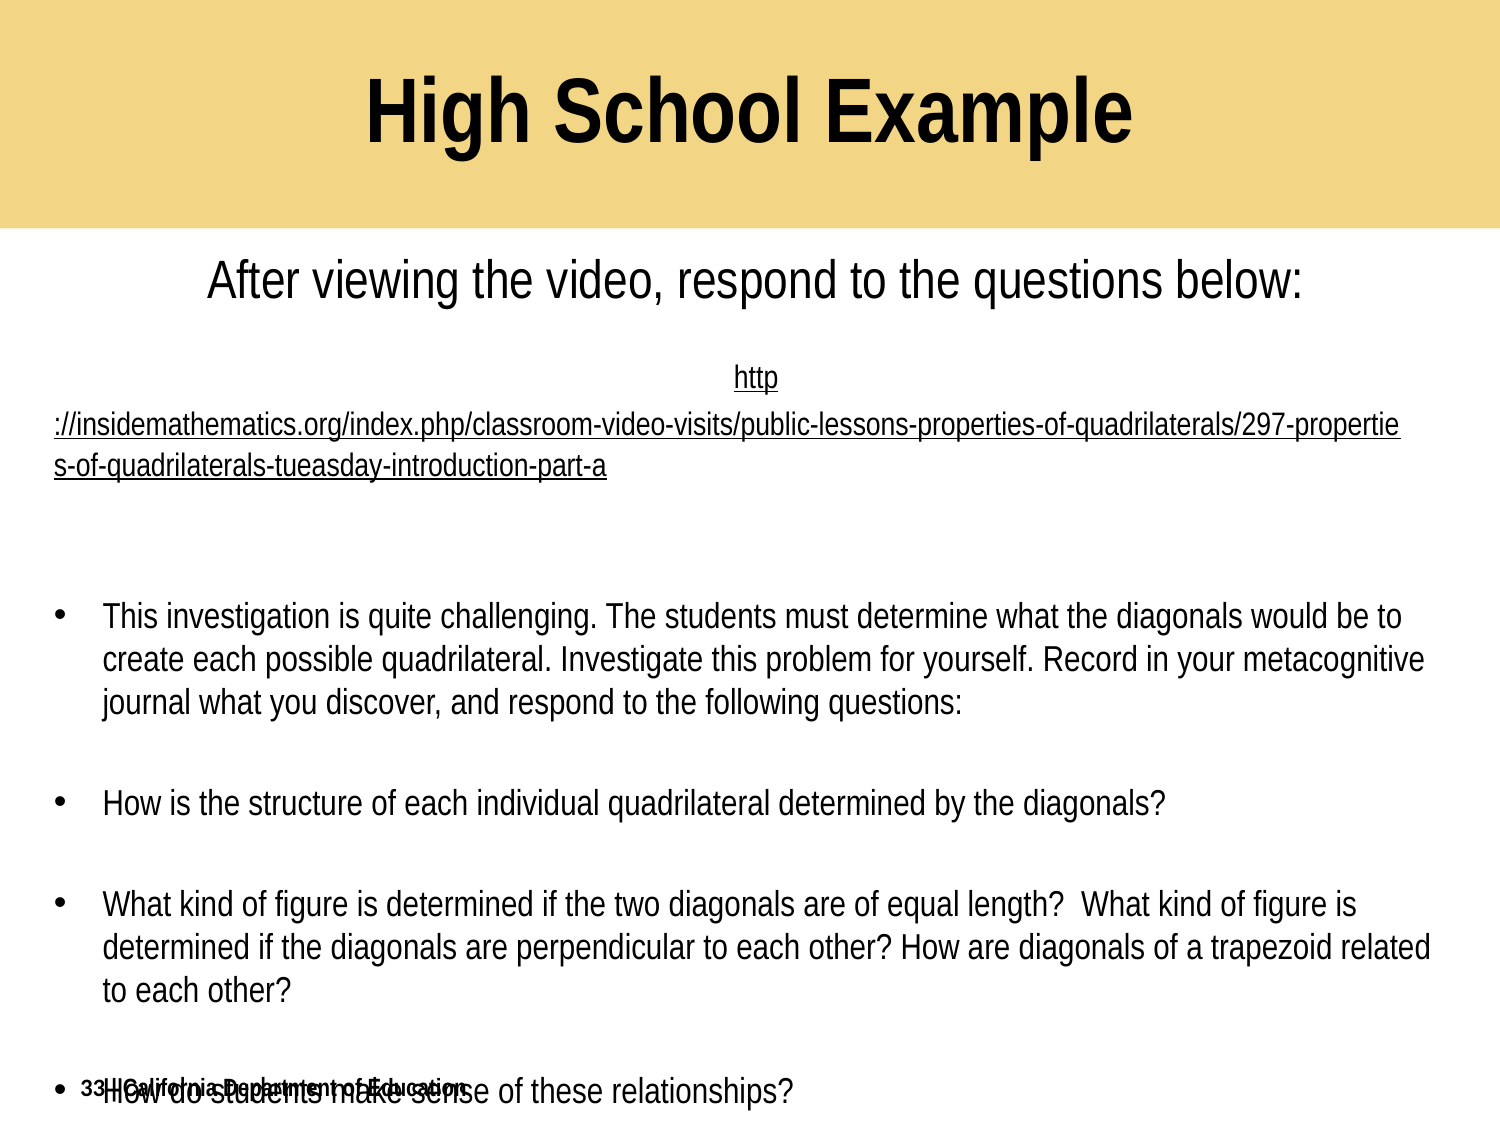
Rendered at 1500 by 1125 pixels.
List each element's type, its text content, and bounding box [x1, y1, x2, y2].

footer | California Department of Education [121, 1064, 699, 1124]
slide_number 33 [55, 1064, 121, 1124]
list After viewing the video, respond to the questions below: http://insidemathematics.org/index.php/classroom-video-visits/public-lessons-properties-of-quadrilaterals/297-properties-of-quadrilaterals-tueasday-introduction-part-a This investigation is quite challenging. The students must determine what the diagonals would be to create each possible quadrilateral. Investigate this problem for yourself. Record in your metacognitive journal what you discover, and respond to the following questions: How is the structure of each individual quadrilateral determined by the diagonals? What kind of figure is determined if the two diagonals are of equal length? What kind of figure is determined if the diagonals are perpendicular to each other? How are diagonals of a trapezoid related to each other? How do students make sense of these relationships? [39, 237, 1474, 1083]
title High School Example [75, 11, 1425, 200]
